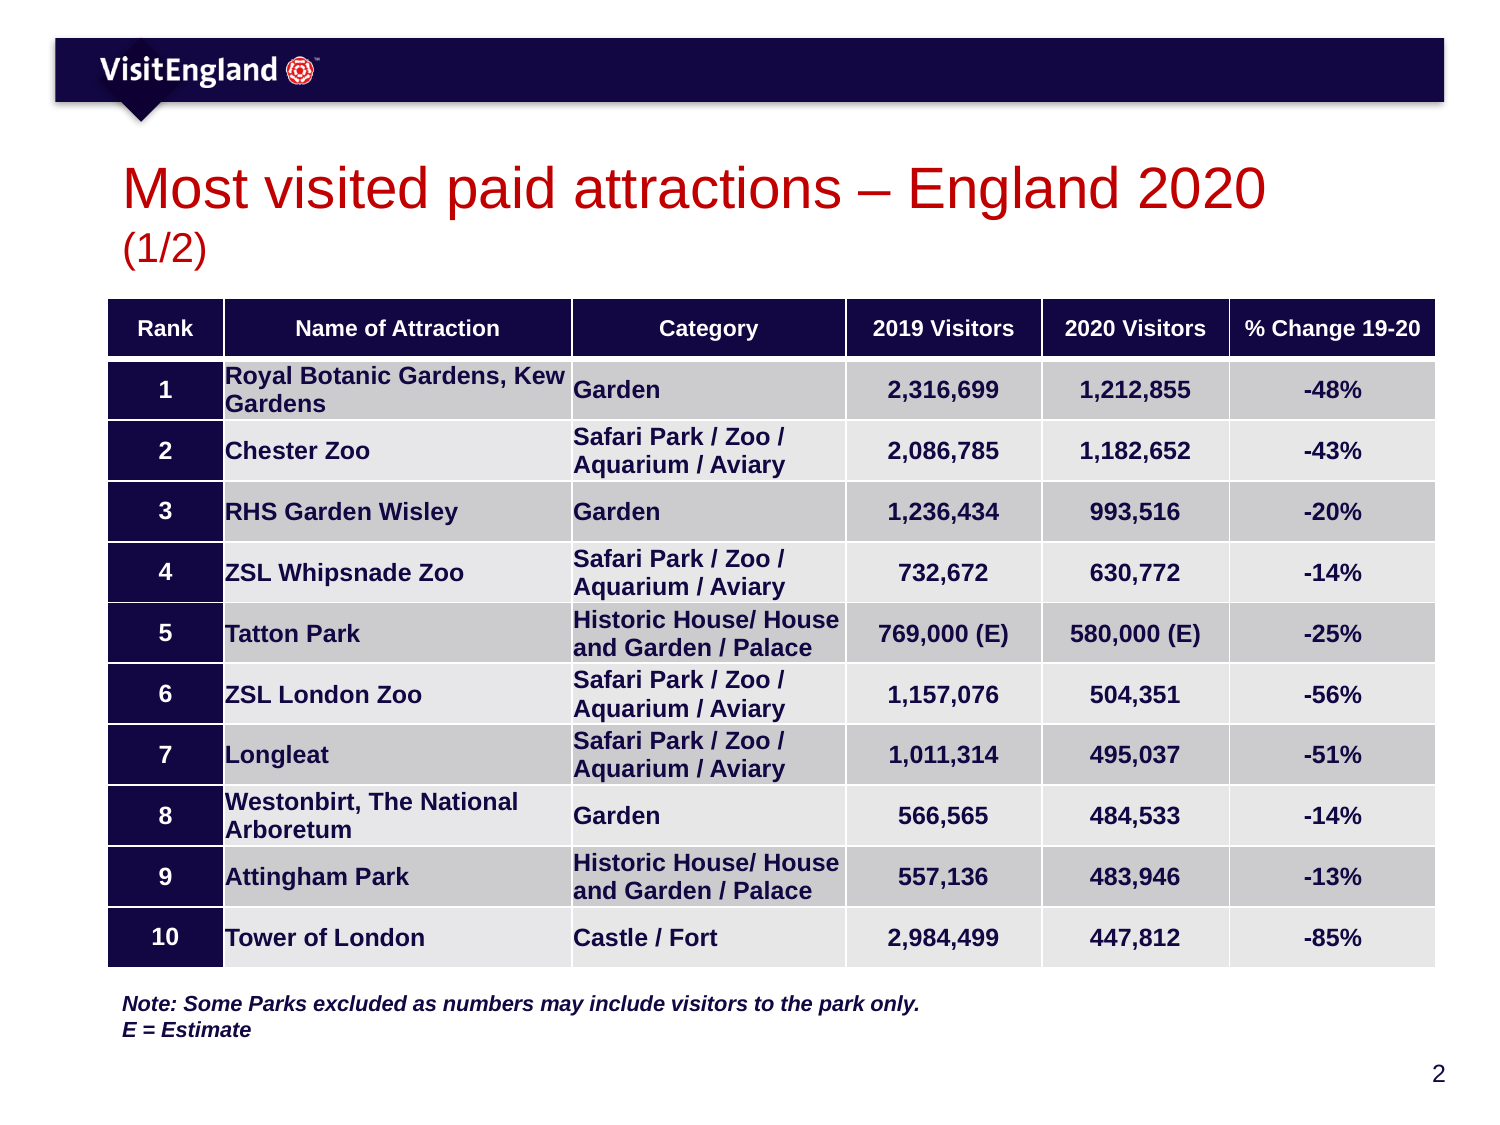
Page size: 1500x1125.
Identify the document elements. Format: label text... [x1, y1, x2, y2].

table_cell RHS Garden Wisley [225, 482, 571, 541]
table_cell Safari Park / Zoo / Aquarium / Aviary [573, 664, 845, 723]
title Most visited paid attractions – England 2020 (1/2) [107, 143, 1445, 276]
table_cell 1,182,652 [1043, 421, 1229, 480]
table_cell 566,565 [847, 786, 1041, 845]
table_header 2020 Visitors [1043, 299, 1229, 356]
table_cell 769,000 (E) [847, 603, 1041, 662]
table_cell Tatton Park [225, 603, 571, 662]
table_cell 10 [108, 908, 223, 967]
table_cell ZSL Whipsnade Zoo [225, 543, 571, 602]
table_cell Royal Botanic Gardens, Kew Gardens [225, 362, 571, 419]
table_cell 557,136 [847, 847, 1041, 906]
table_cell Garden [573, 482, 845, 541]
table_cell 5 [108, 603, 223, 662]
table_cell Attingham Park [225, 847, 571, 906]
table_cell -48% [1230, 362, 1435, 419]
table_cell 580,000 (E) [1043, 603, 1229, 662]
table_cell Historic House/ House and Garden / Palace [573, 847, 845, 906]
table_cell 2 [108, 421, 223, 480]
table_cell Chester Zoo [225, 421, 571, 480]
table_cell -51% [1230, 725, 1435, 784]
table_cell -85% [1230, 908, 1435, 967]
table_cell 504,351 [1043, 664, 1229, 723]
table_cell 1 [108, 362, 223, 419]
table_header 2019 Visitors [847, 299, 1041, 356]
table_cell -25% [1230, 603, 1435, 662]
table_cell 993,516 [1043, 482, 1229, 541]
table_cell 484,533 [1043, 786, 1229, 845]
table_cell 7 [108, 725, 223, 784]
table_cell ZSL London Zoo [225, 664, 571, 723]
table_cell Castle / Fort [573, 908, 845, 967]
table_cell 1,212,855 [1043, 362, 1229, 419]
table_cell -20% [1230, 482, 1435, 541]
table_cell 447,812 [1043, 908, 1229, 967]
table_cell -43% [1230, 421, 1435, 480]
table_cell 9 [108, 847, 223, 906]
table_header Rank [108, 299, 223, 356]
table_cell Safari Park / Zoo / Aquarium / Aviary [573, 725, 845, 784]
table_cell -13% [1230, 847, 1435, 906]
table_cell Historic House/ House and Garden / Palace [573, 603, 845, 662]
table_cell 1,011,314 [847, 725, 1041, 784]
table_cell 4 [108, 543, 223, 602]
table_cell 2,984,499 [847, 908, 1041, 967]
table_cell 1,236,434 [847, 482, 1041, 541]
table_header Category [573, 299, 845, 356]
table_cell Garden [573, 362, 845, 419]
table_cell 3 [108, 482, 223, 541]
table_cell Longleat [225, 725, 571, 784]
table_header Name of Attraction [225, 299, 571, 356]
text_box Note: Some Parks excluded as numbers may include visitors to the park only. E = Estimate [107, 982, 1405, 1050]
table_cell -14% [1230, 786, 1435, 845]
table_cell -14% [1230, 543, 1435, 602]
table_cell Westonbirt, The National Arboretum [225, 786, 571, 845]
table_cell Tower of London [225, 908, 571, 967]
table_cell Garden [573, 786, 845, 845]
table_cell 732,672 [847, 543, 1041, 602]
table_header % Change 19-20 [1230, 299, 1435, 356]
table_cell 495,037 [1043, 725, 1229, 784]
table_cell 6 [108, 664, 223, 723]
table_cell 630,772 [1043, 543, 1229, 602]
picture [95, 56, 322, 88]
table_cell 2,086,785 [847, 421, 1041, 480]
table_cell 1,157,076 [847, 664, 1041, 723]
table_cell -56% [1230, 664, 1435, 723]
table_cell 2,316,699 [847, 362, 1041, 419]
table_cell 483,946 [1043, 847, 1229, 906]
table_cell Safari Park / Zoo / Aquarium / Aviary [573, 421, 845, 480]
table_cell Safari Park / Zoo / Aquarium / Aviary [573, 543, 845, 602]
table_cell 8 [108, 786, 223, 845]
